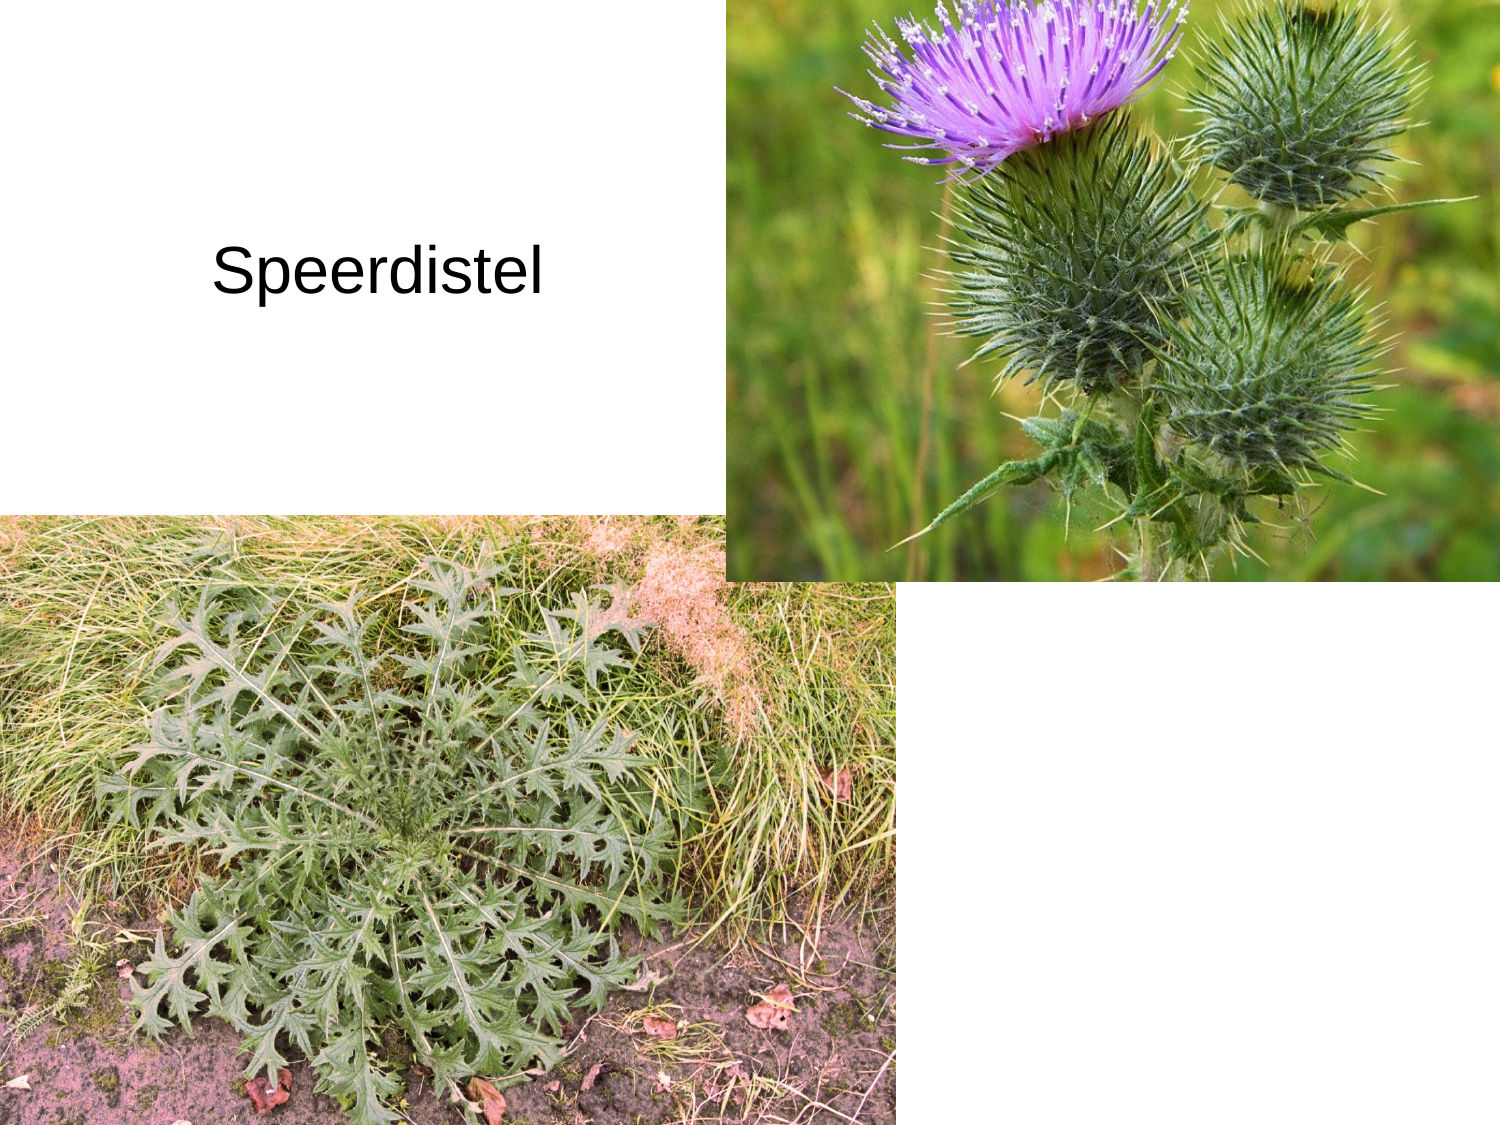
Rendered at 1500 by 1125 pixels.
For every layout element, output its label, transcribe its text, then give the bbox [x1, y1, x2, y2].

text_box Speerdistel [76, 219, 680, 315]
picture [0, 0, 1500, 1125]
